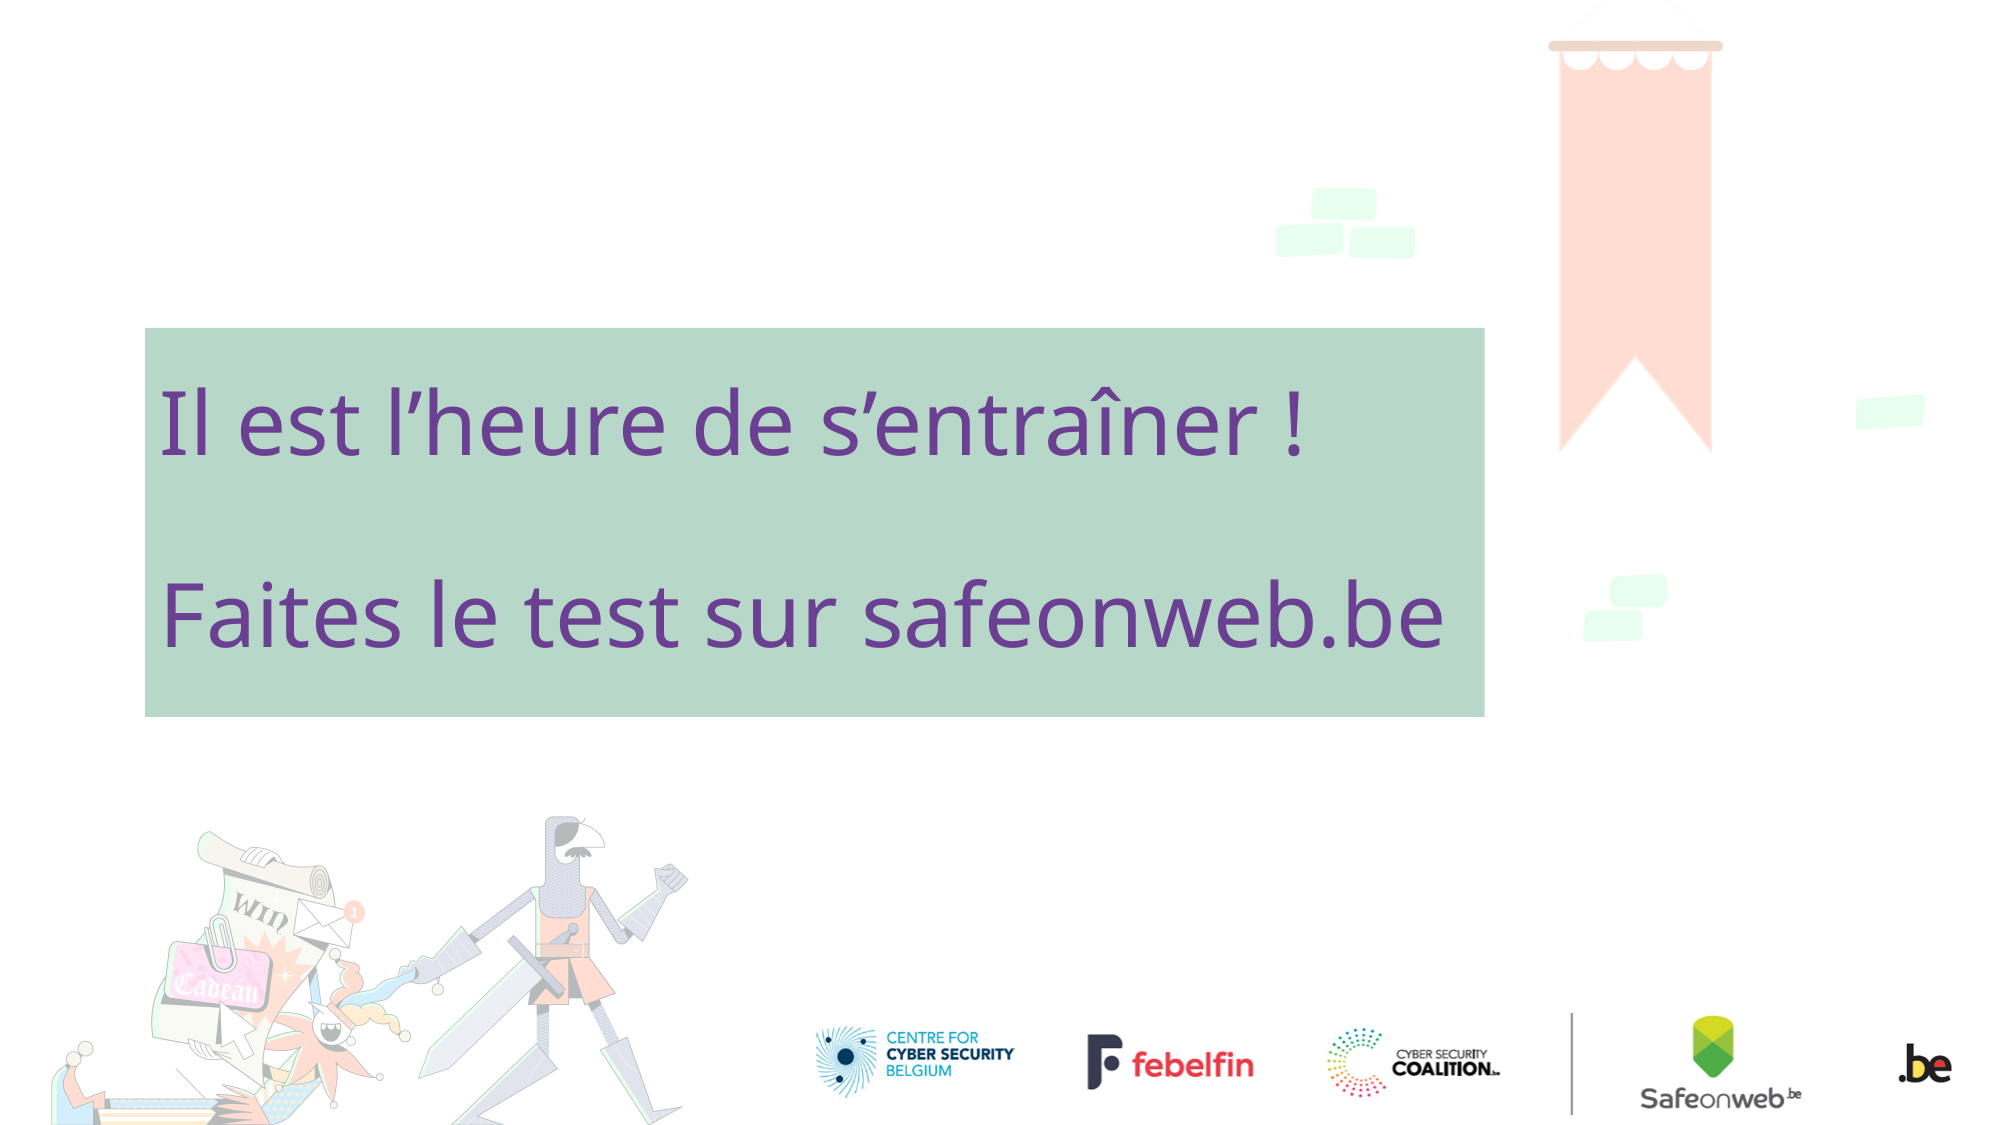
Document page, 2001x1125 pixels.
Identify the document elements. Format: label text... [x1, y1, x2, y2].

title Il est l’heure de s’entraîner ! Faites le test sur safeonweb.be [145, 327, 1485, 717]
picture [802, 1013, 2000, 1117]
